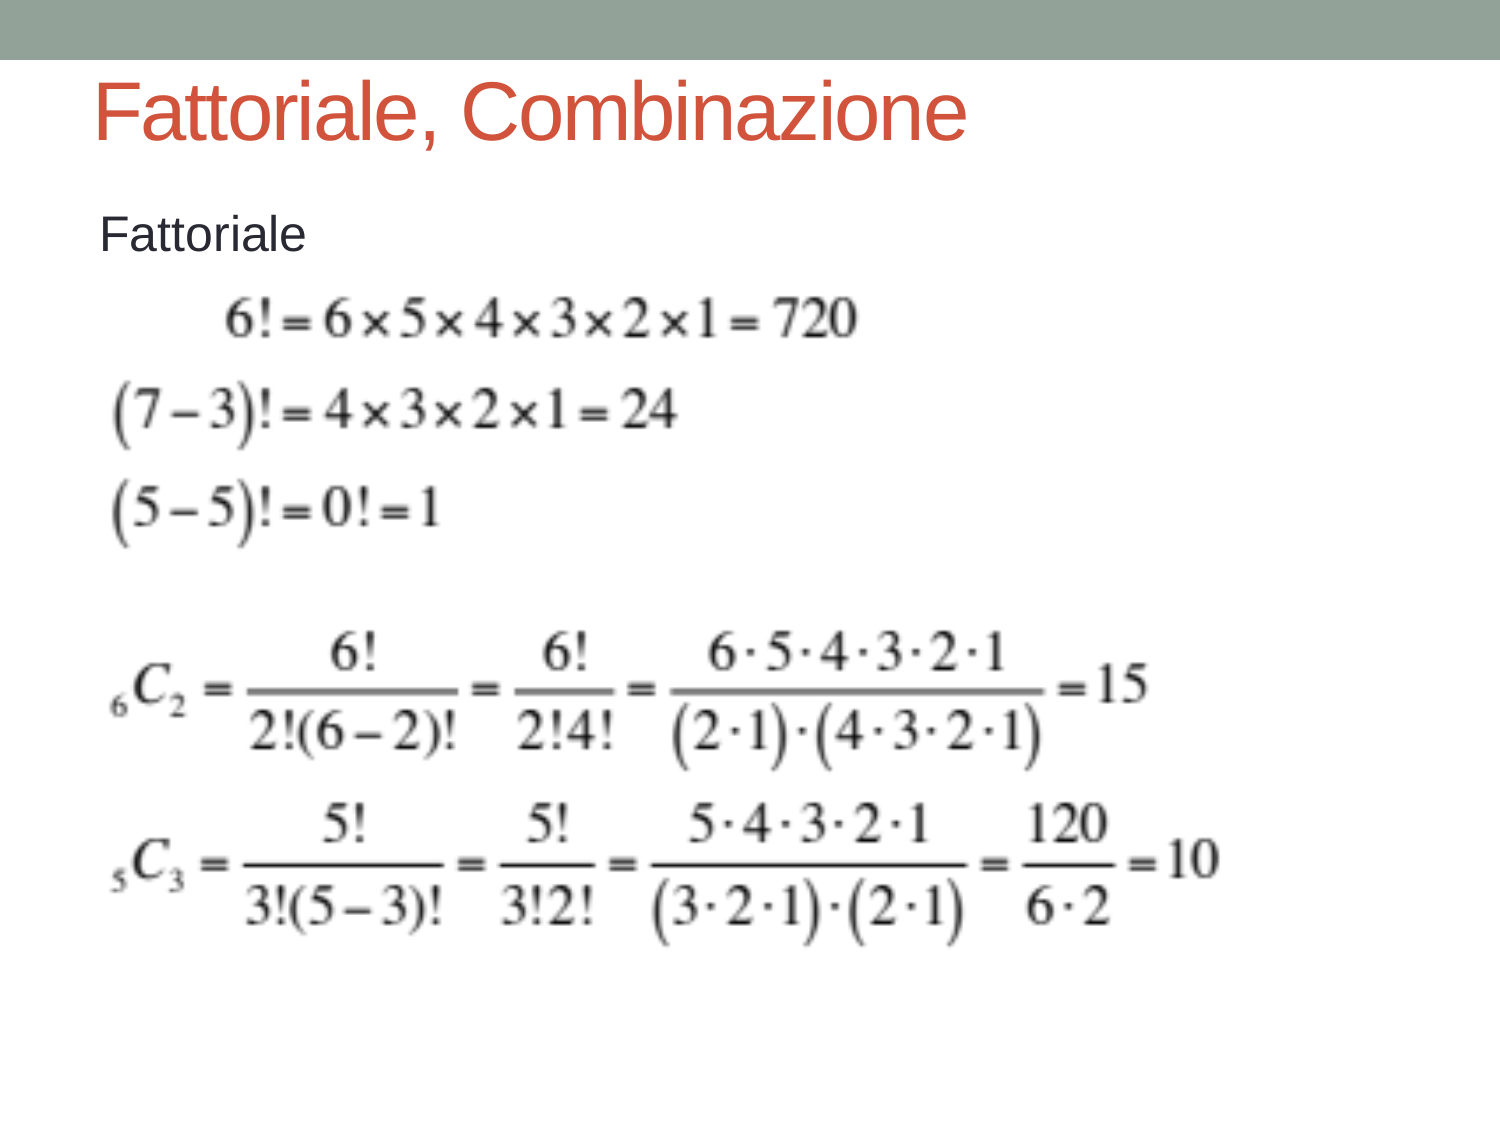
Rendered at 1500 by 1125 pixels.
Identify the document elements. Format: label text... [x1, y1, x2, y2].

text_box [103, 618, 1227, 951]
title Fattoriale, Combinazione [77, 49, 1427, 166]
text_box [84, 193, 864, 553]
